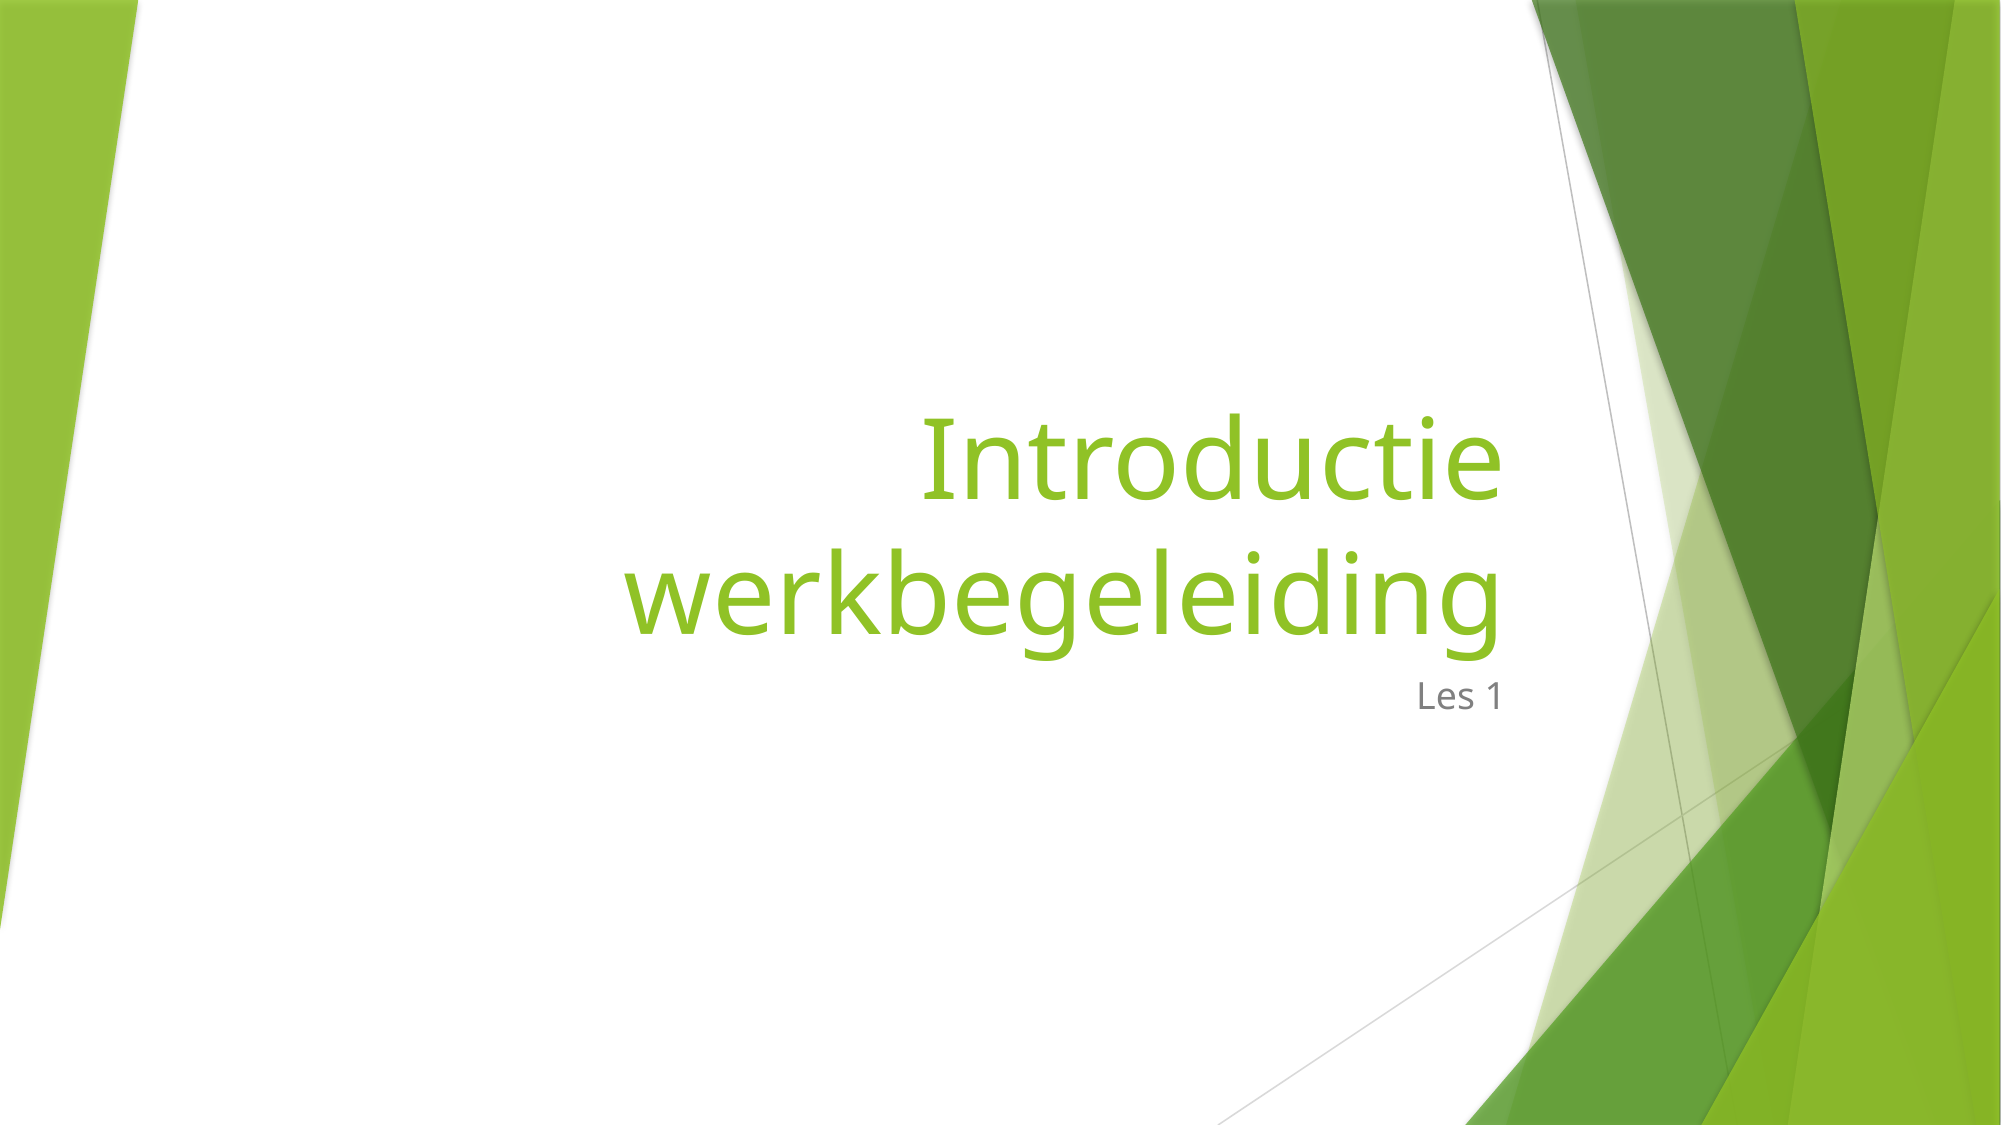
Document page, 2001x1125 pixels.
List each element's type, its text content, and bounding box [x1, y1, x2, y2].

title Introductie werkbegeleiding [247, 394, 1522, 664]
subtitle Les 1 [247, 664, 1522, 845]
